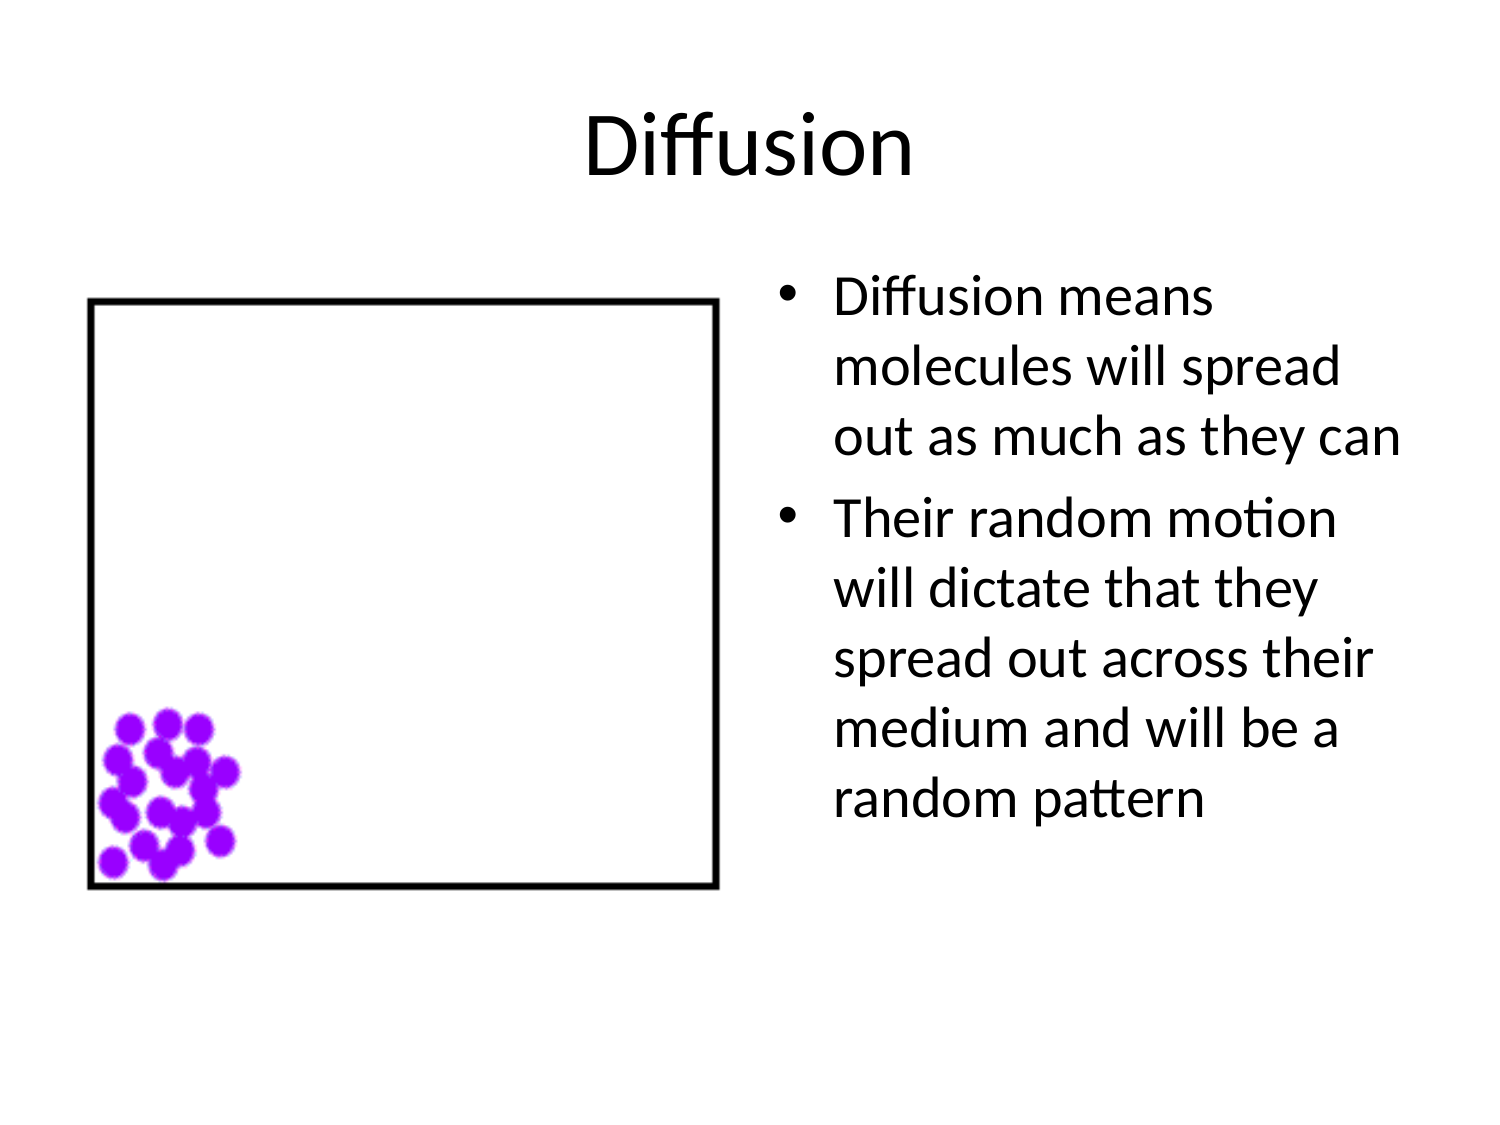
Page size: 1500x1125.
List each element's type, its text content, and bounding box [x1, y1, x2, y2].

title Diffusion [75, 45, 1425, 233]
list Diffusion means molecules will spread out as much as they can Their random motion will dictate that they spread out across their medium and will be a random pattern [762, 249, 1425, 993]
picture [49, 237, 763, 951]
